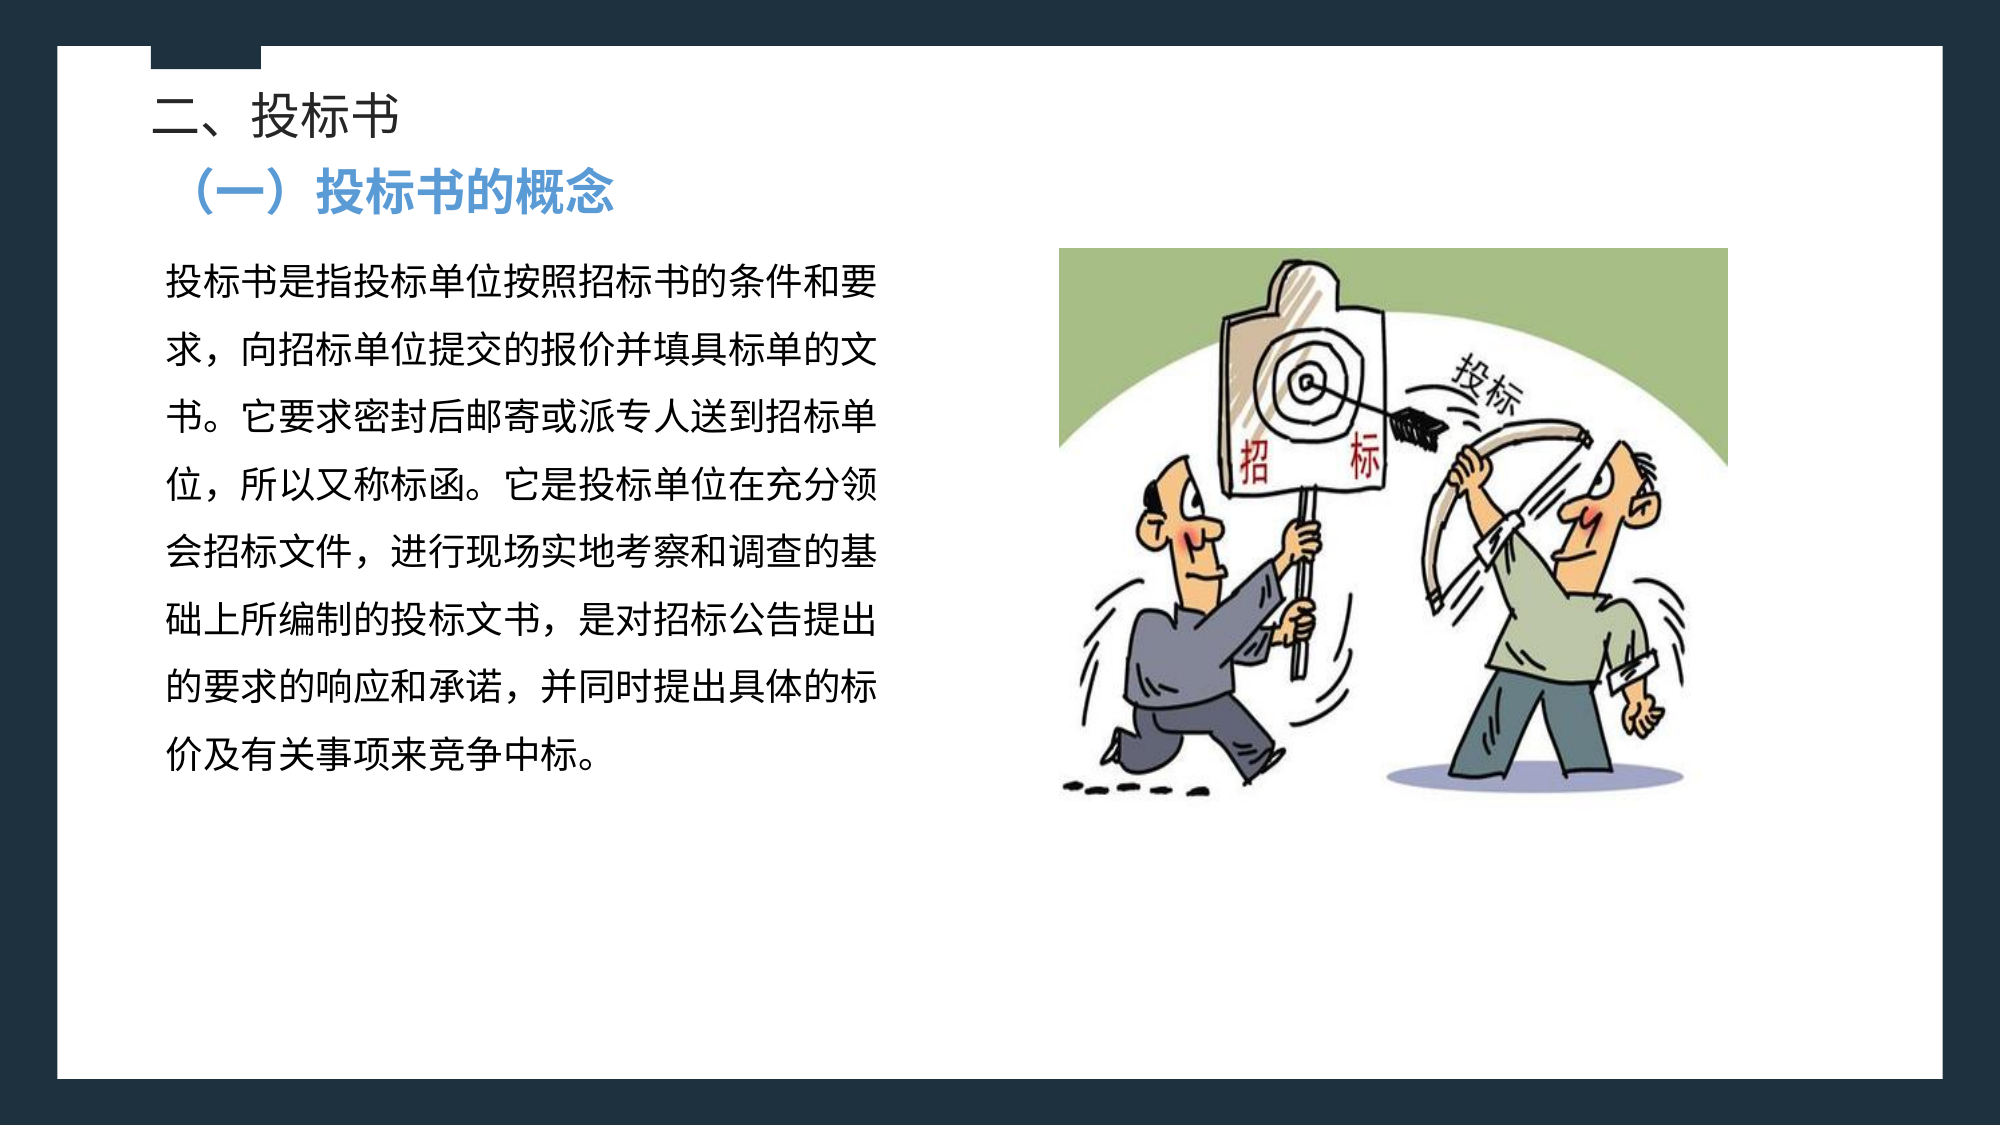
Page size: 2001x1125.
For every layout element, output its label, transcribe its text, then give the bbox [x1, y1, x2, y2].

picture [1059, 248, 1728, 811]
text_box （一）投标书的概念 [150, 152, 870, 228]
text_box 二、投标书 [150, 77, 820, 152]
text_box 投标书是指投标单位按照招标书的条件和要求，向招标单位提交的报价并填具标单的文书。它要求密封后邮寄或派专人送到招标单位，所以又称标函。它是投标单位在充分领会招标文件，进行现场实地考察和调查的基础上所编制的投标文书，是对招标公告提出的要求的响应和承诺，并同时提出具体的标价及有关事项来竞争中标。 [150, 228, 907, 783]
